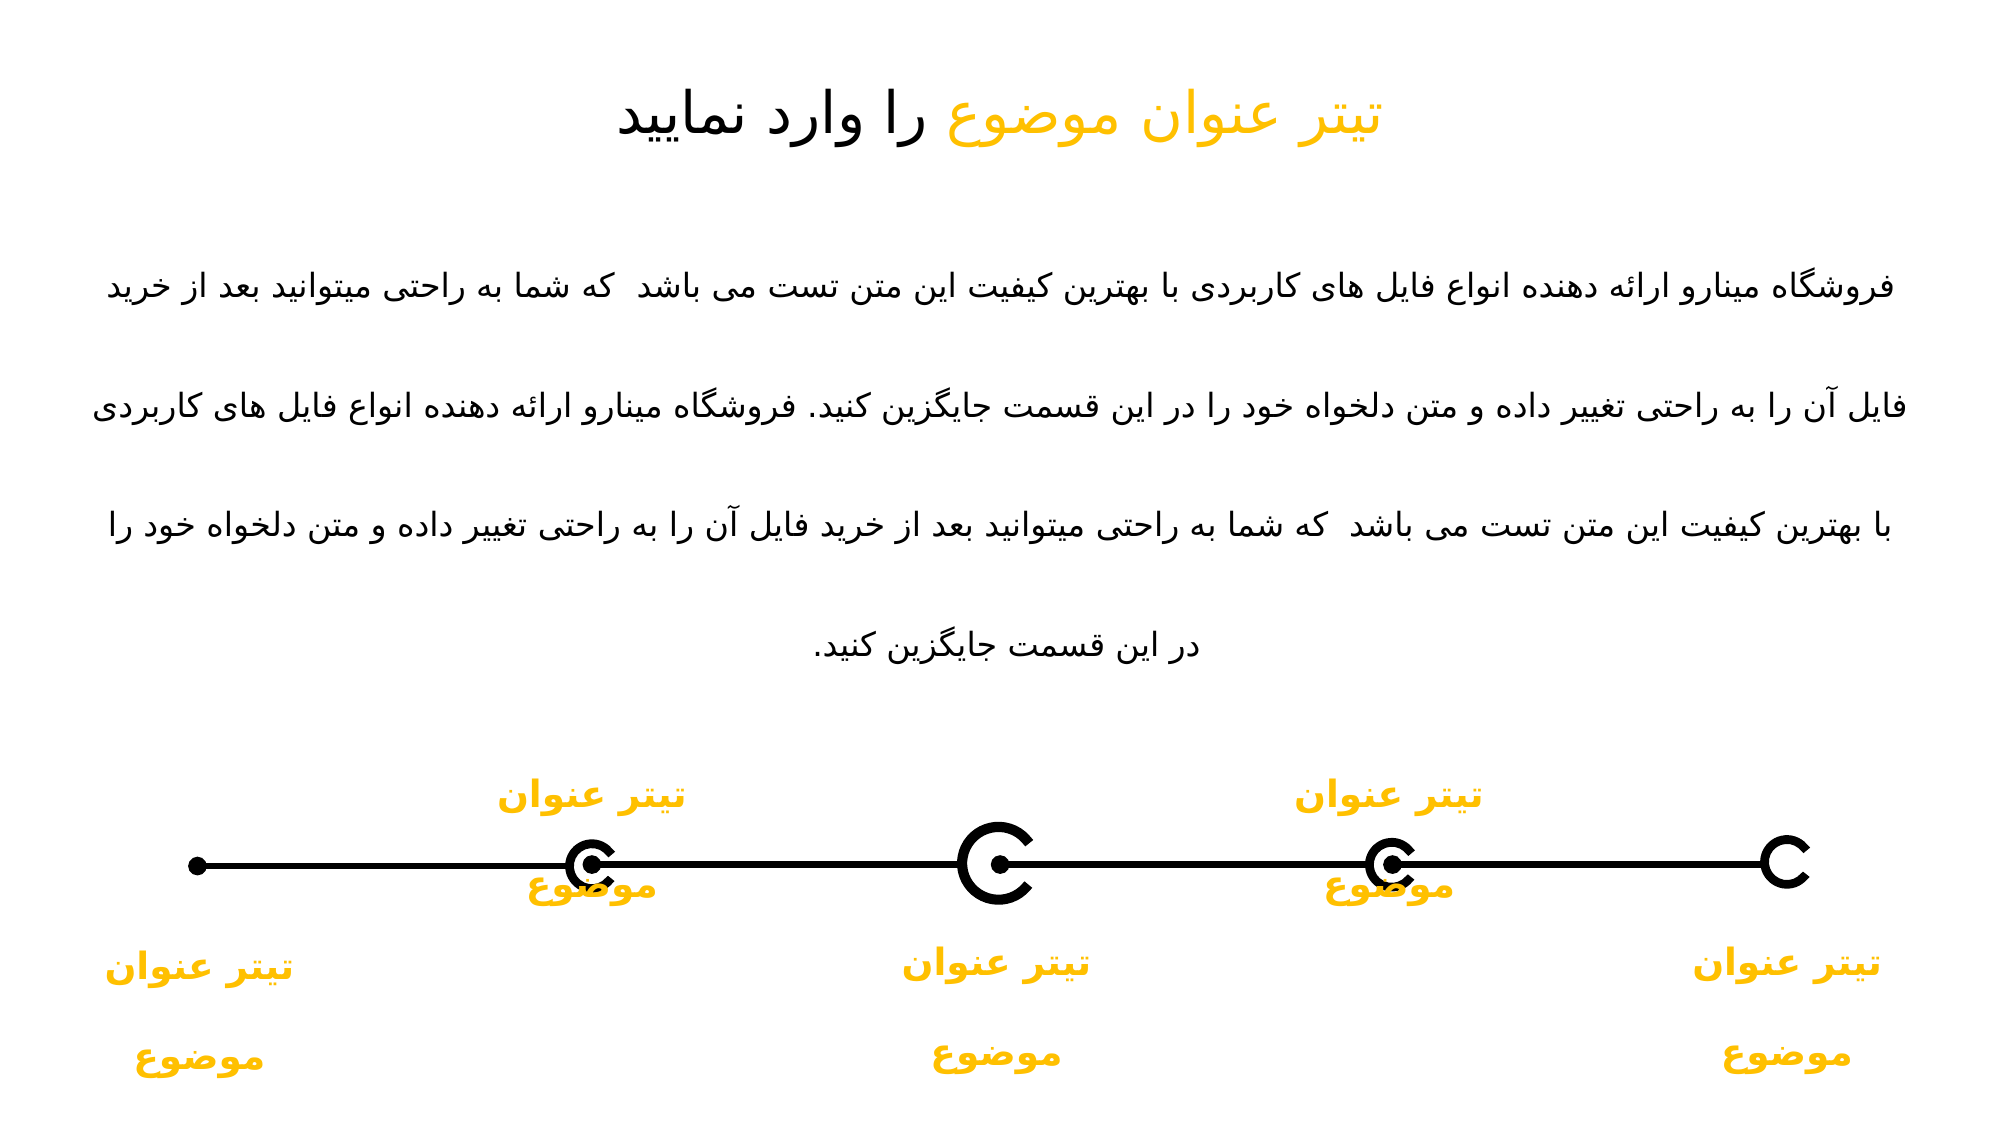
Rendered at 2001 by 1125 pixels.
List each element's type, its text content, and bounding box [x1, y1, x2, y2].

text_box تیتر عنوان موضوع [449, 717, 735, 824]
text_box تیتر عنوان موضوع [1246, 717, 1532, 824]
text_box فروشگاه مینارو ارائه دهنده انواع فایل های کاربردی با بهترین کیفیت این متن تست می باشد که شما به راحتی میتوانید بعد از خرید فایل آن را به راحتی تغییر داده و متن دلخواه خود را در این قسمت جایگزین کنید. فروشگاه مینارو ارائه دهنده انواع فایل های کاربردی با بهترین کیفیت این متن تست می باشد که شما به راحتی میتوانید بعد از خرید فایل آن را به راحتی تغییر داده و متن دلخواه خود را در این قسمت جایگزین کنید. [73, 176, 1930, 671]
text_box تیتر عنوان موضوع [1246, 902, 1532, 913]
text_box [197, 824, 1811, 902]
text_box تیتر عنوان موضوع [1644, 885, 1930, 1081]
text_box تیتر عنوان موضوع [854, 902, 1139, 1081]
text_box تیتر عنوان موضوع را وارد نمایید [0, 32, 2000, 153]
text_box تیتر عنوان موضوع [56, 889, 342, 1085]
text_box تیتر عنوان موضوع [449, 902, 735, 913]
